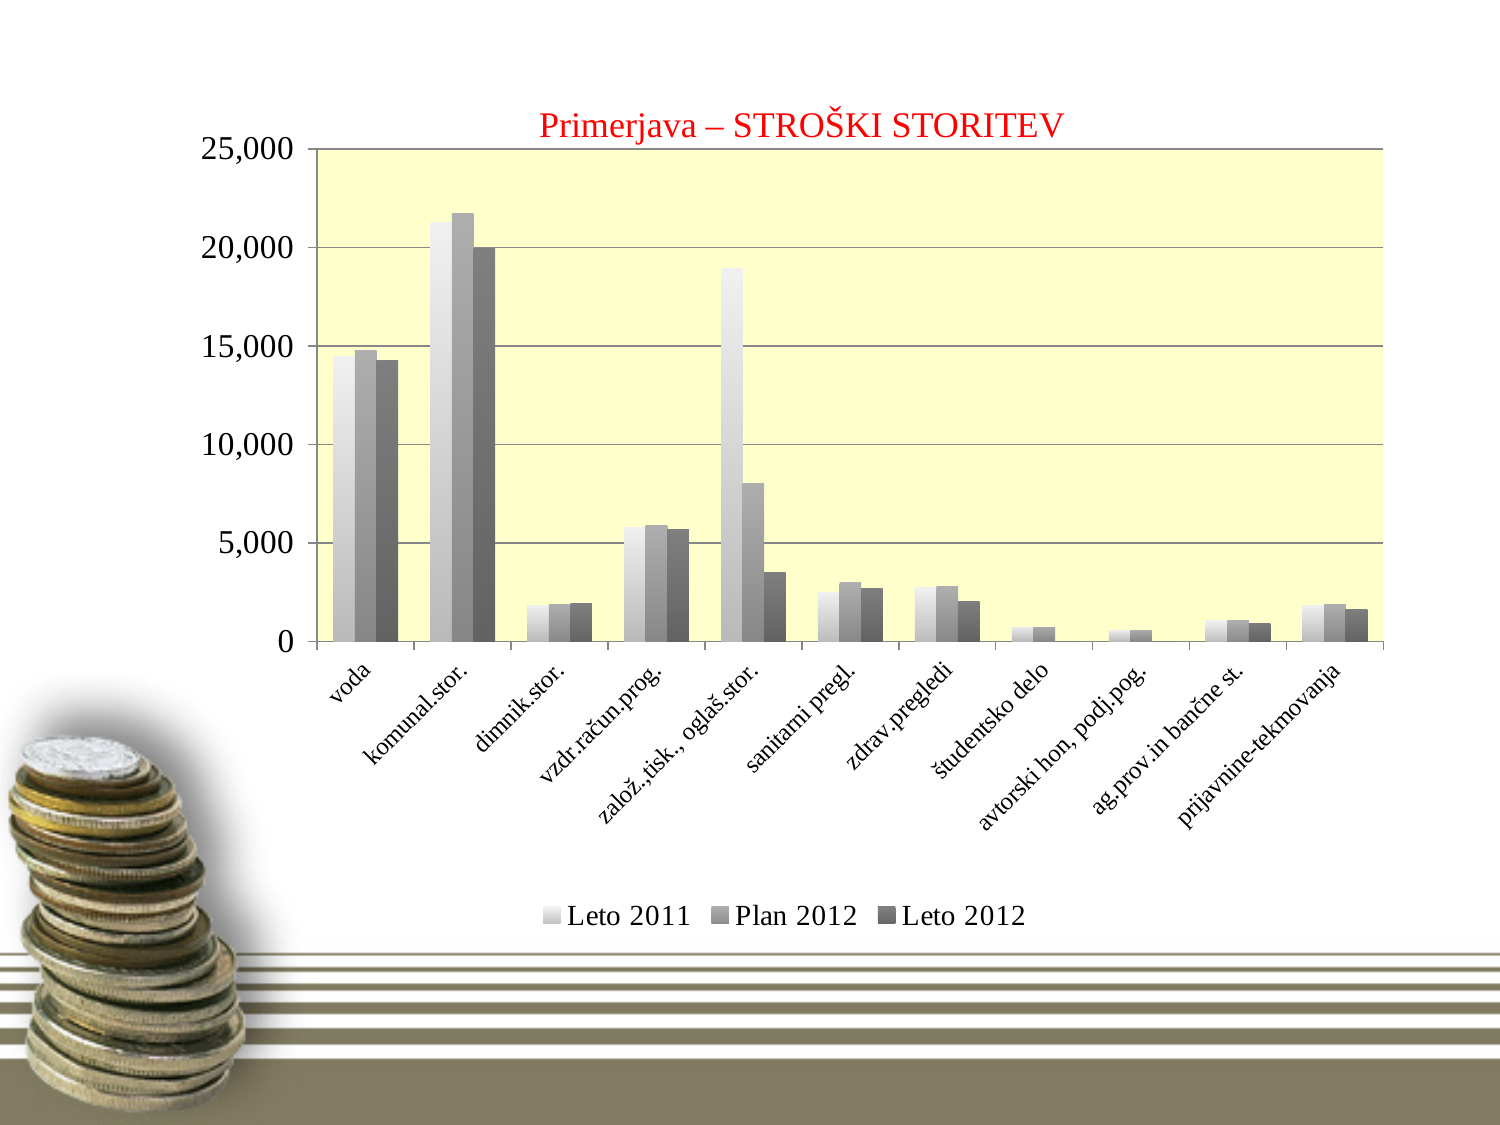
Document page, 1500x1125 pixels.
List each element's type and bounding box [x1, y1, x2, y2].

chart [105, 70, 1466, 938]
picture [0, 0, 1500, 1125]
